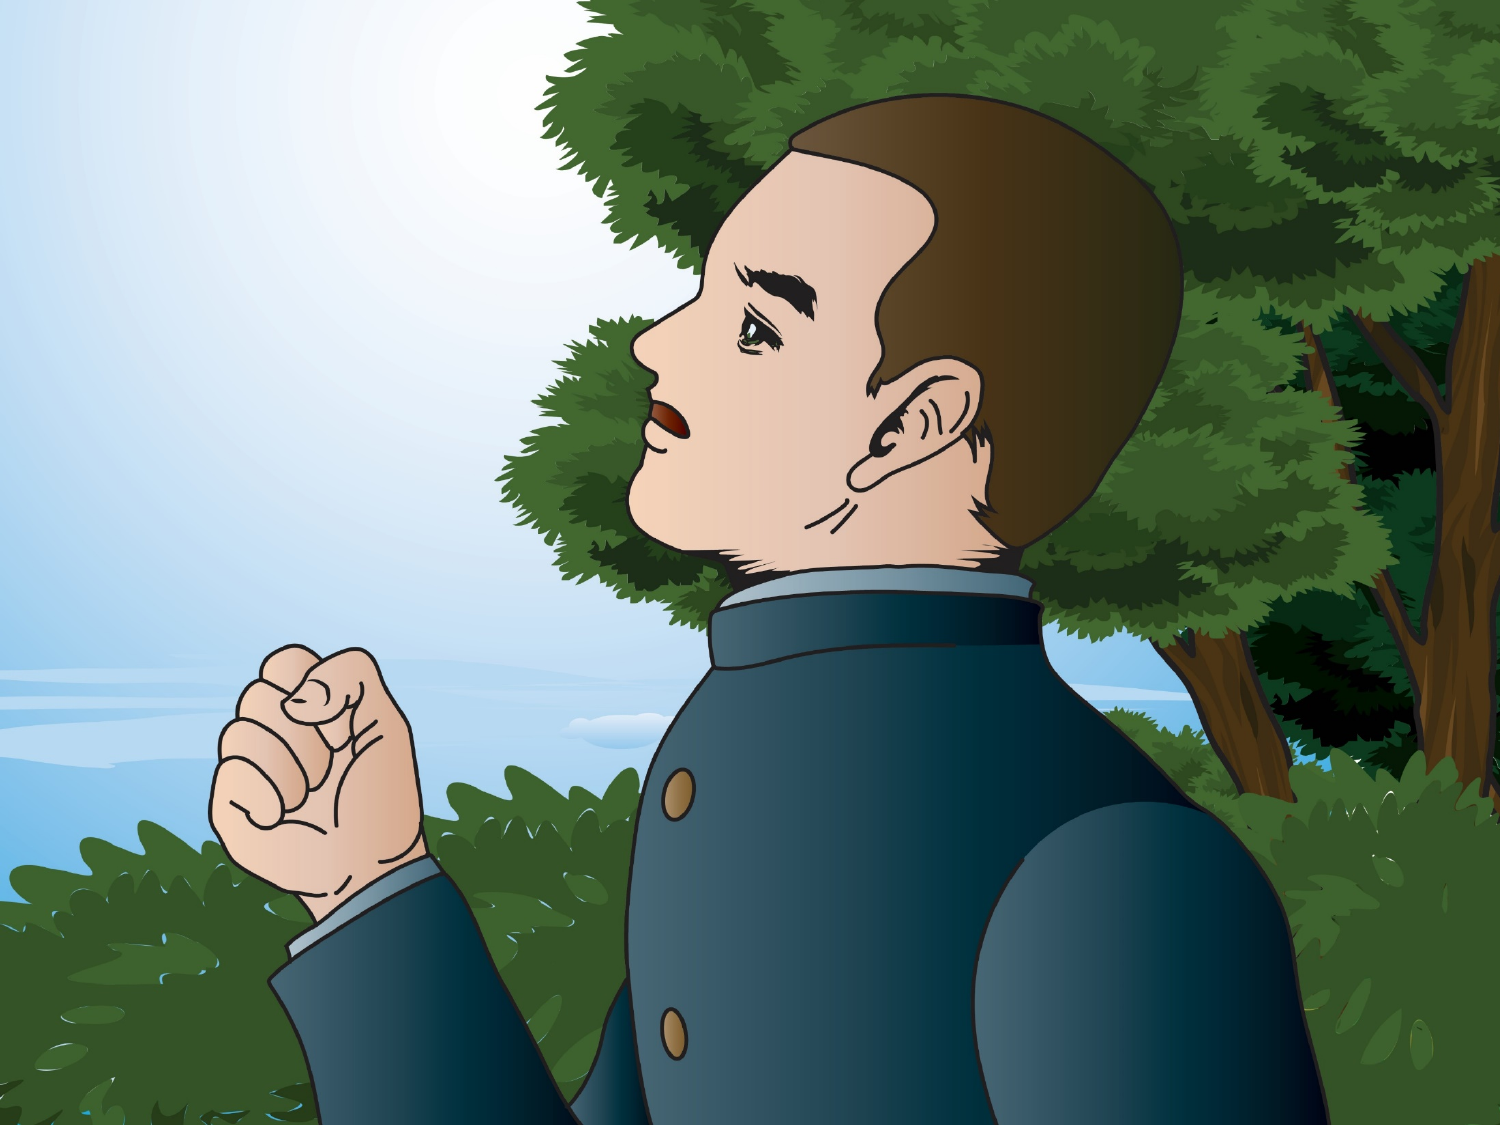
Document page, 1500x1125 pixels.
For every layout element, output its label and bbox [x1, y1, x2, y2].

list [0, 0, 1500, 1125]
